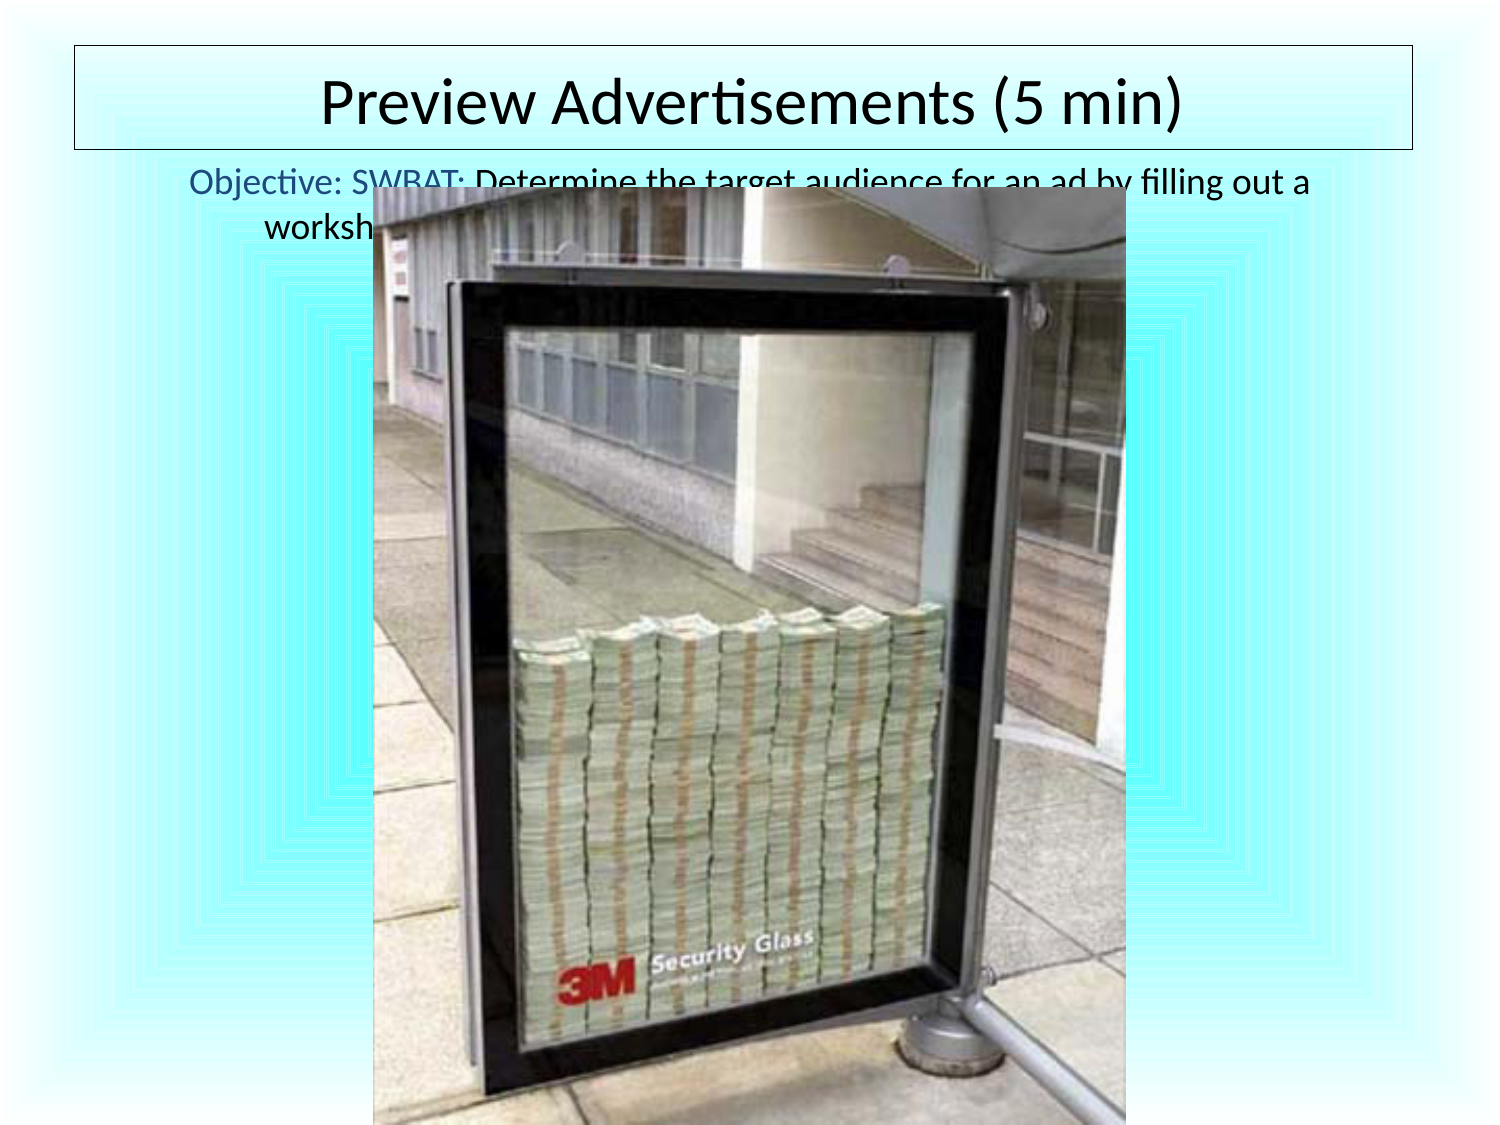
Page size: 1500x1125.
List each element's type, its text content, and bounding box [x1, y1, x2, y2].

picture [373, 187, 1127, 1125]
text_box Objective: SWBAT: Determine the target audience for an ad by filling out a worksheet [70, 149, 1413, 255]
text_box Preview Advertisements (5 min) [74, 45, 1413, 149]
